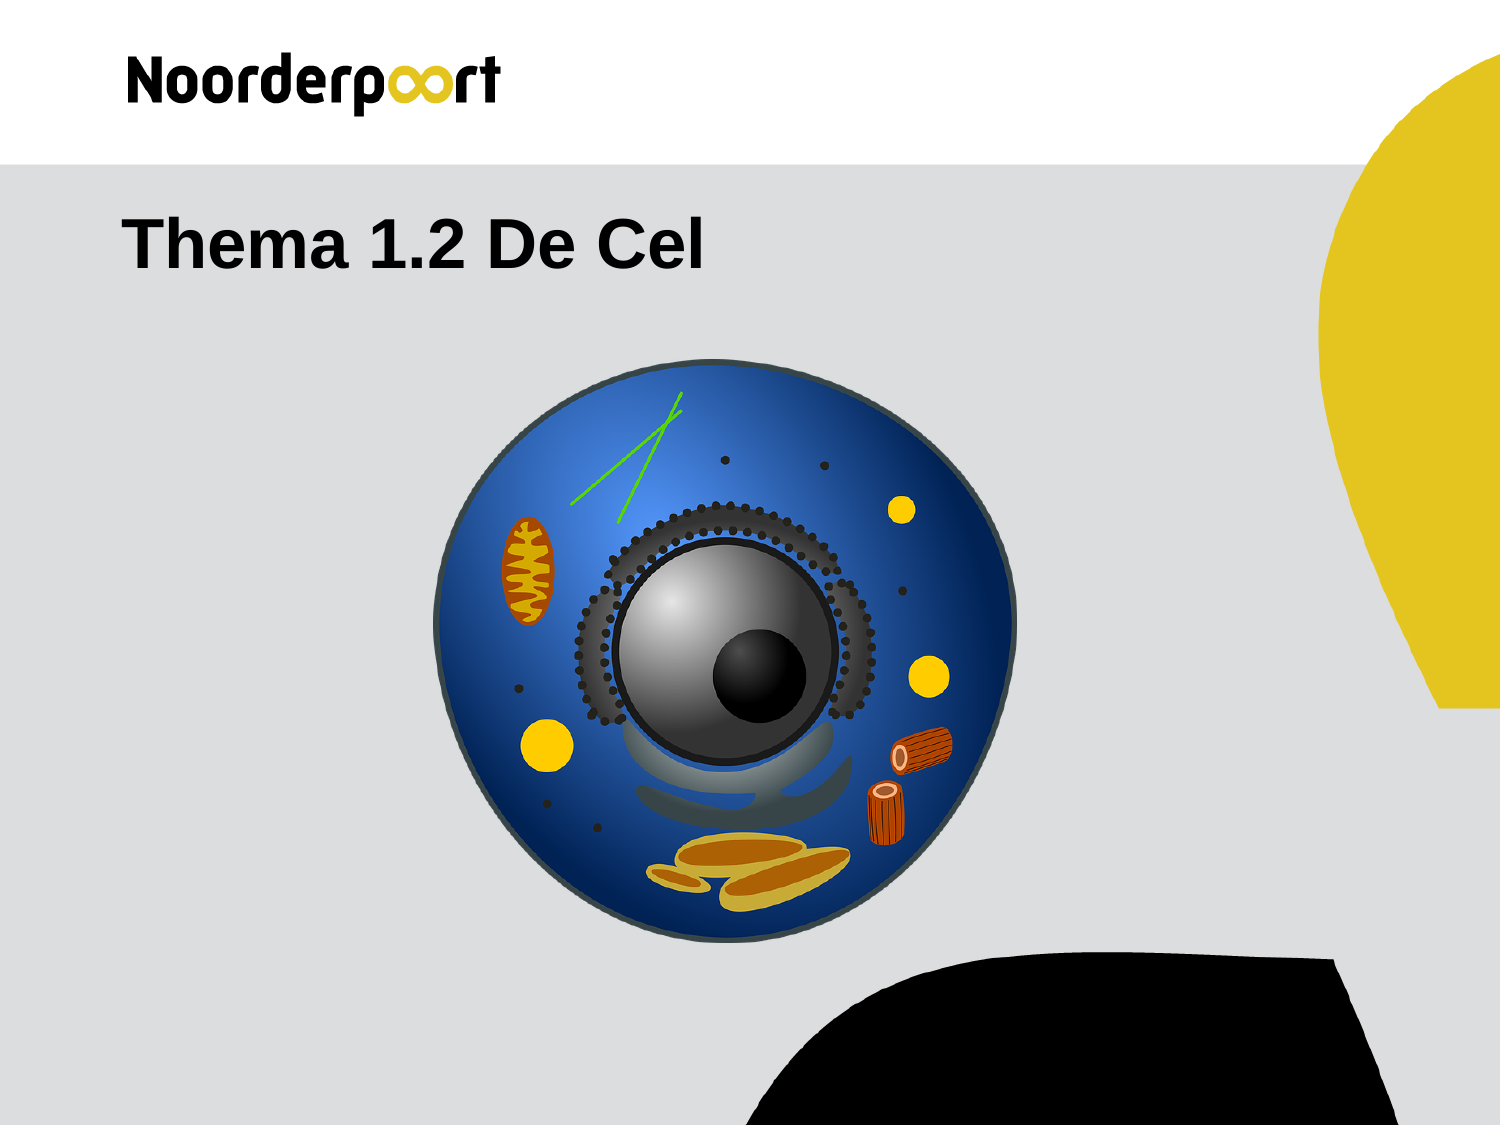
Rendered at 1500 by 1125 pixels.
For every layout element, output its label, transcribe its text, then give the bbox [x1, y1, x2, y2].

title Thema 1.2 De Cel [106, 187, 1290, 294]
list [433, 359, 1017, 943]
picture [0, 0, 1500, 1125]
